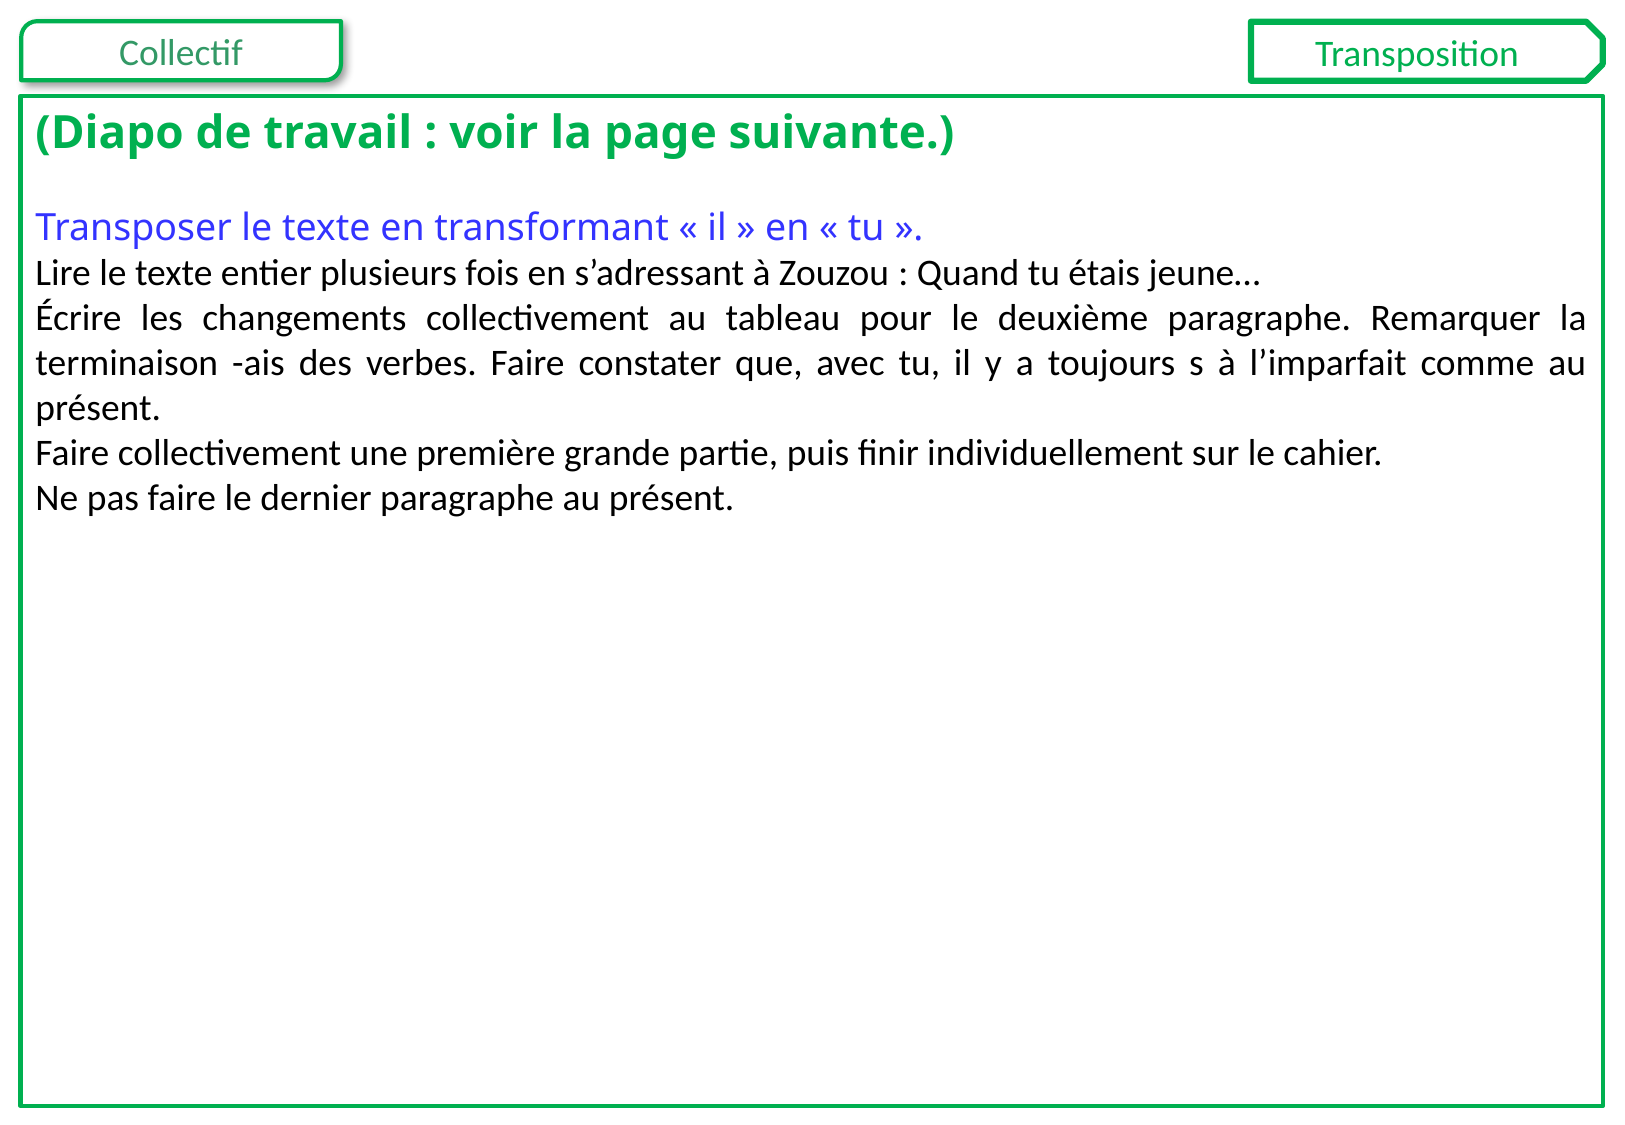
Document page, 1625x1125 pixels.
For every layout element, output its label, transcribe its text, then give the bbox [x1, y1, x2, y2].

list Transposition [1250, 21, 1584, 81]
list (Diapo de travail : voir la page suivante.) Transposer le texte en transformant « il » en « tu ». Lire le texte entier plusieurs fois en s’adressant à Zouzou : Quand tu étais jeune… Écrire les changements collectivement au tableau pour le deuxième paragraphe. Remarquer la terminaison -ais des verbes. Faire constater que, avec tu, il y a toujours s à l’imparfait comme au présent. Faire collectivement une première grande partie, puis finir individuellement sur le cahier. Ne pas faire le dernier paragraphe au présent. [18, 94, 1605, 1108]
